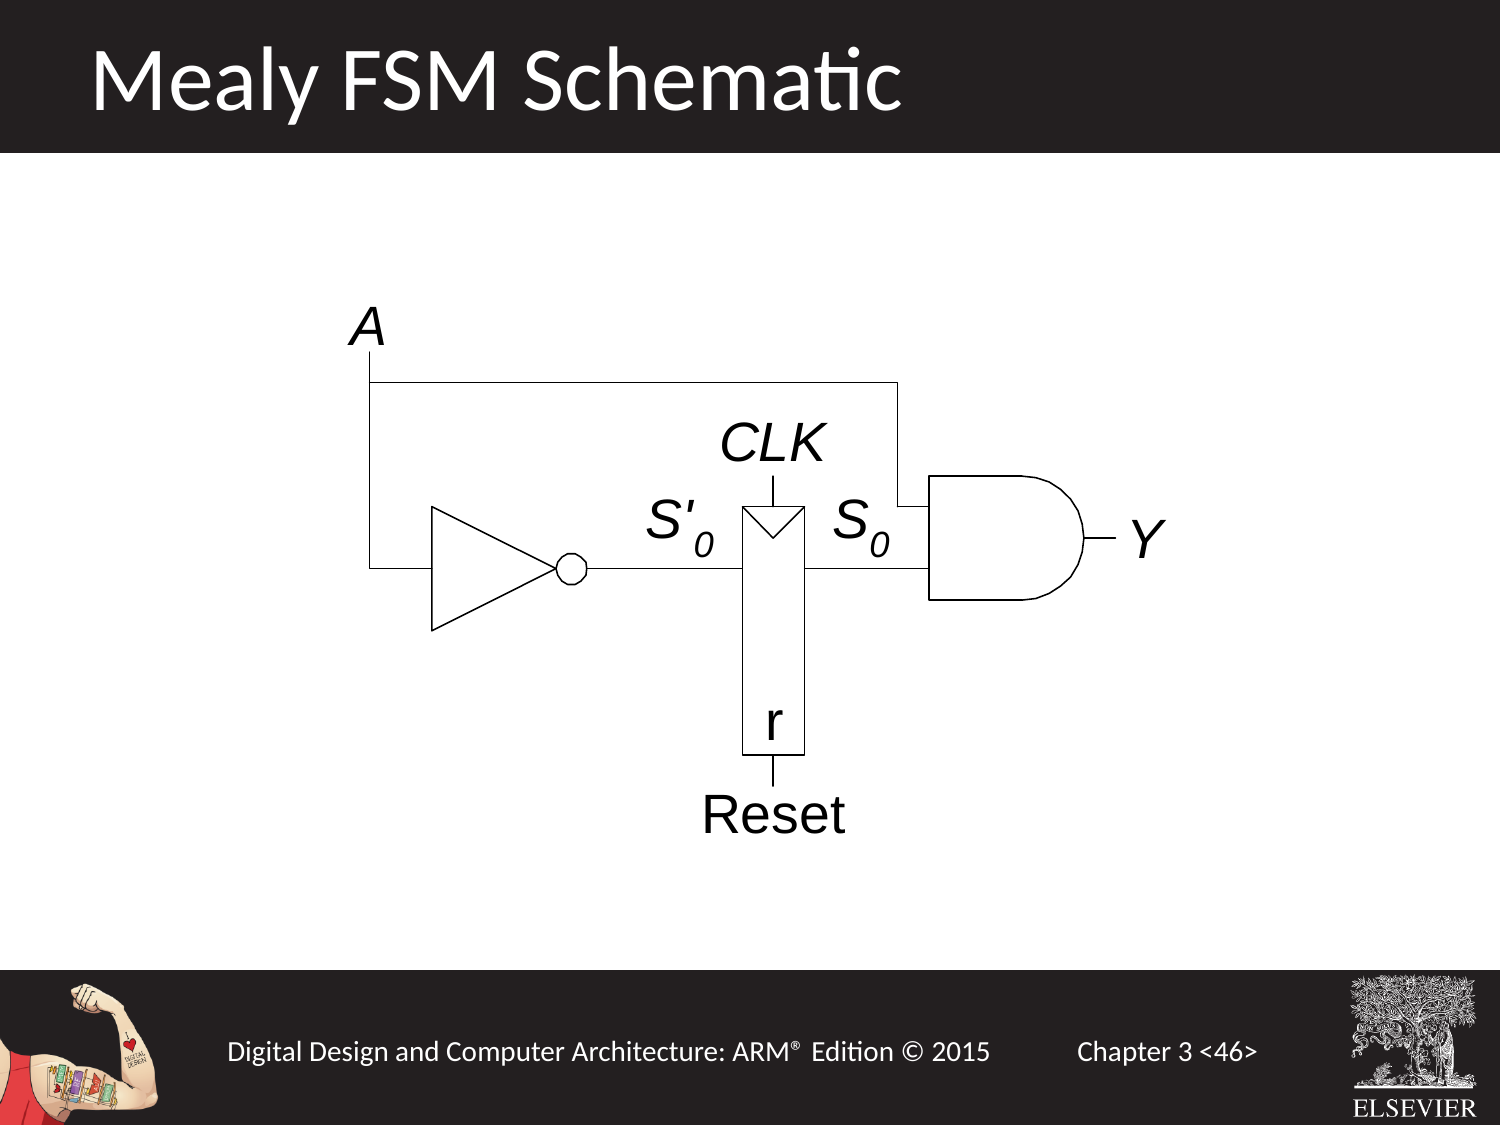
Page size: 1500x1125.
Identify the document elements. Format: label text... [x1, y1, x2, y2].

text_box Mealy FSM Schematic [75, 11, 1375, 136]
picture [1350, 974, 1477, 1117]
picture [0, 979, 163, 1125]
picture [299, 258, 1232, 888]
